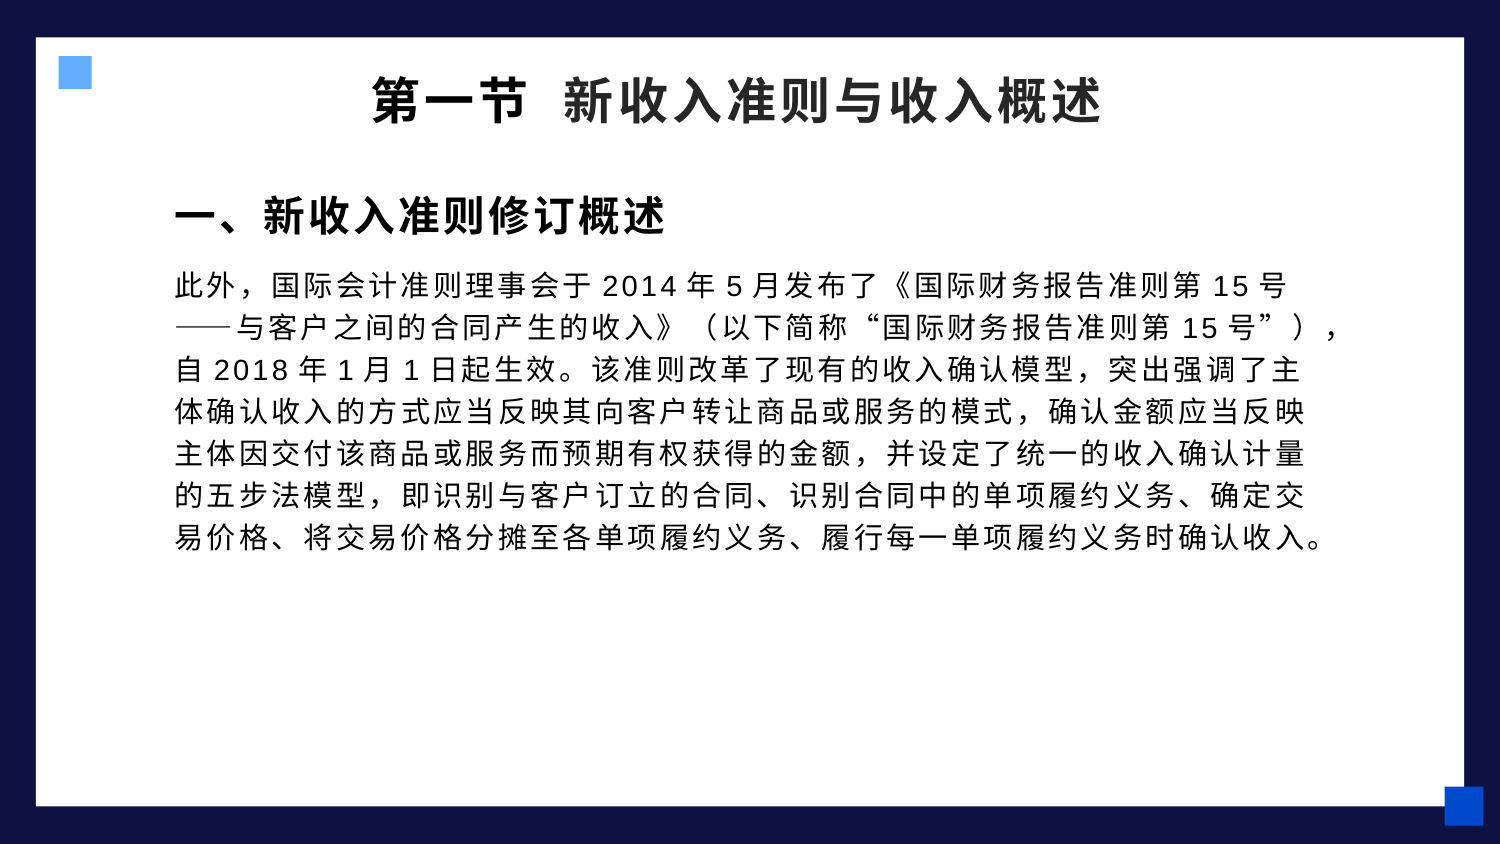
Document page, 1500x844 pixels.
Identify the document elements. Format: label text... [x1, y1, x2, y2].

title 第一节 新收入准则与收入概述 [141, 48, 1327, 139]
list 一、新收入准则修订概述 此外，国际会计准则理事会于2014年5月发布了《国际财务报告准则第15号——与客户之间的合同产生的收入》（以下简称“国际财务报告准则第15号”），自2018年1月1日起生效。该准则改革了现有的收入确认模型，突出强调了主体确认收入的方式应当反映其向客户转让商品或服务的模式，确认金额应当反映主体因交付该商品或服务而预期有权获得的金额，并设定了统一的收入确认计量的五步法模型，即识别与客户订立的合同、识别合同中的单项履约义务、确定交易价格、将交易价格分摊至各单项履约义务、履行每一单项履约义务时确认收入。 [157, 179, 1343, 605]
